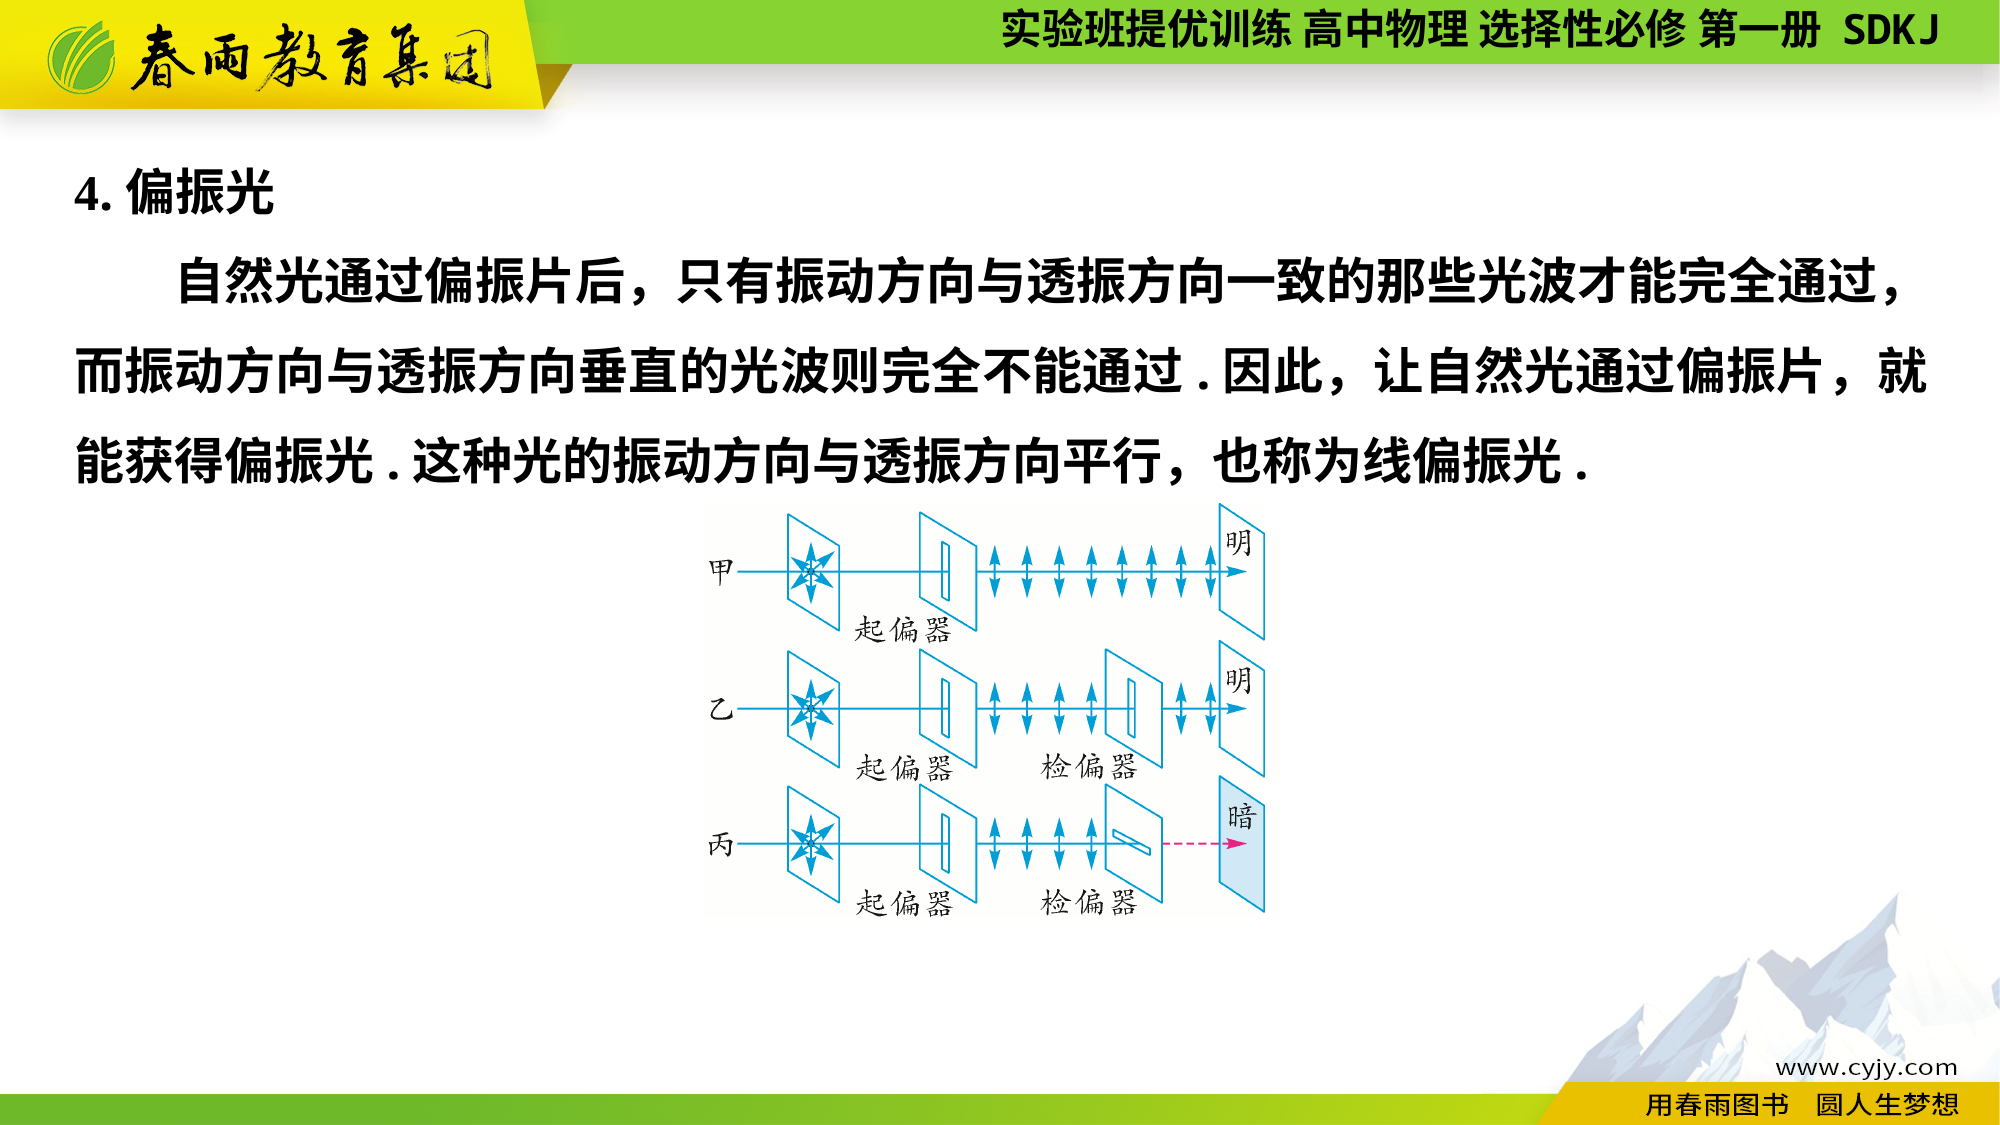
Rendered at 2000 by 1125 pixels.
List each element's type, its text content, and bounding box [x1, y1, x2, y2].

picture [0, 0, 2000, 1125]
list 4.偏振光 自然光通过偏振片后，只有振动方向与透振方向一致的那些光波才能完全通过，而振动方向与透振方向垂直的光波则完全不能通过.因此，让自然光通过偏振片，就能获得偏振光.这种光的振动方向与透振方向平行，也称为线偏振光. [59, 122, 1944, 502]
